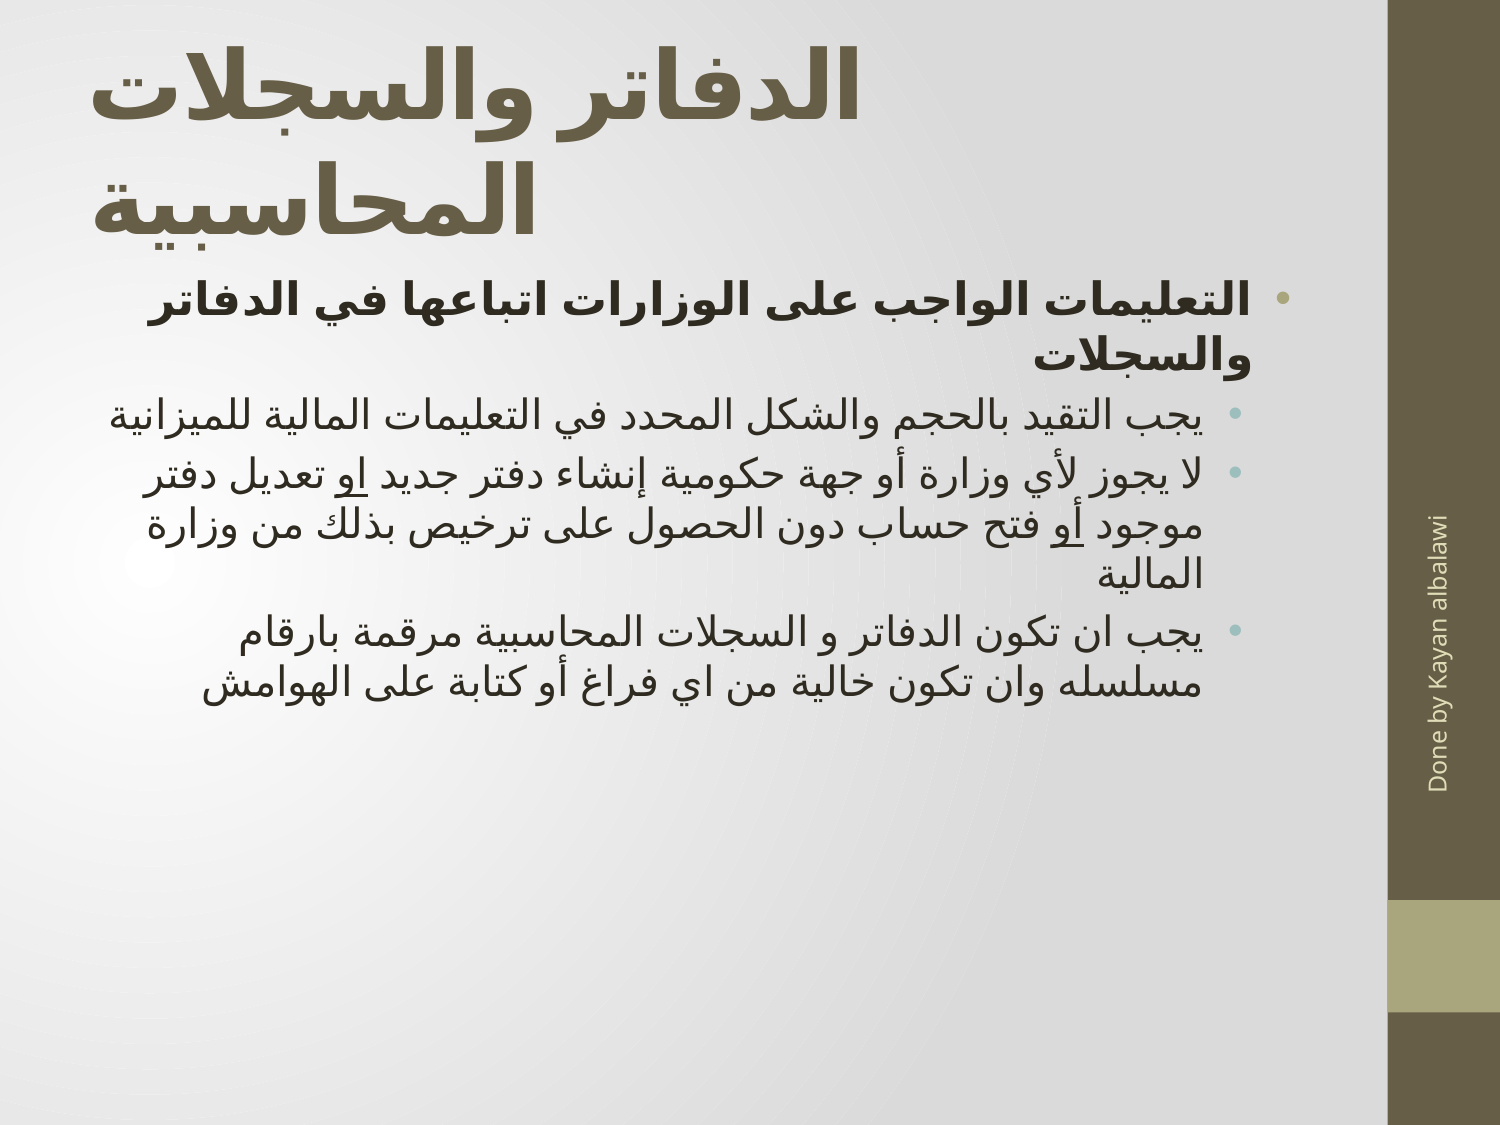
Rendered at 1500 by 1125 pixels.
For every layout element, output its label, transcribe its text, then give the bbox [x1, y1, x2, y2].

footer Done by Kayan albalawi [1408, 500, 1469, 889]
list التعليمات الواجب على الوزارات اتباعها في الدفاتر والسجلات يجب التقيد بالحجم والشكل المحدد في التعليمات المالية للميزانية لا يجوز لأي وزارة أو جهة حكومية إنشاء دفتر جديد او تعديل دفتر موجود أو فتح حساب دون الحصول على ترخيص بذلك من وزارة المالية يجب ان تكون الدفاتر و السجلات المحاسبية مرقمة بارقام مسلسله وان تكون خالية من اي فراغ أو كتابة على الهوامش [75, 262, 1325, 1050]
title الدفاتر والسجلات المحاسبية [75, 45, 1325, 233]
